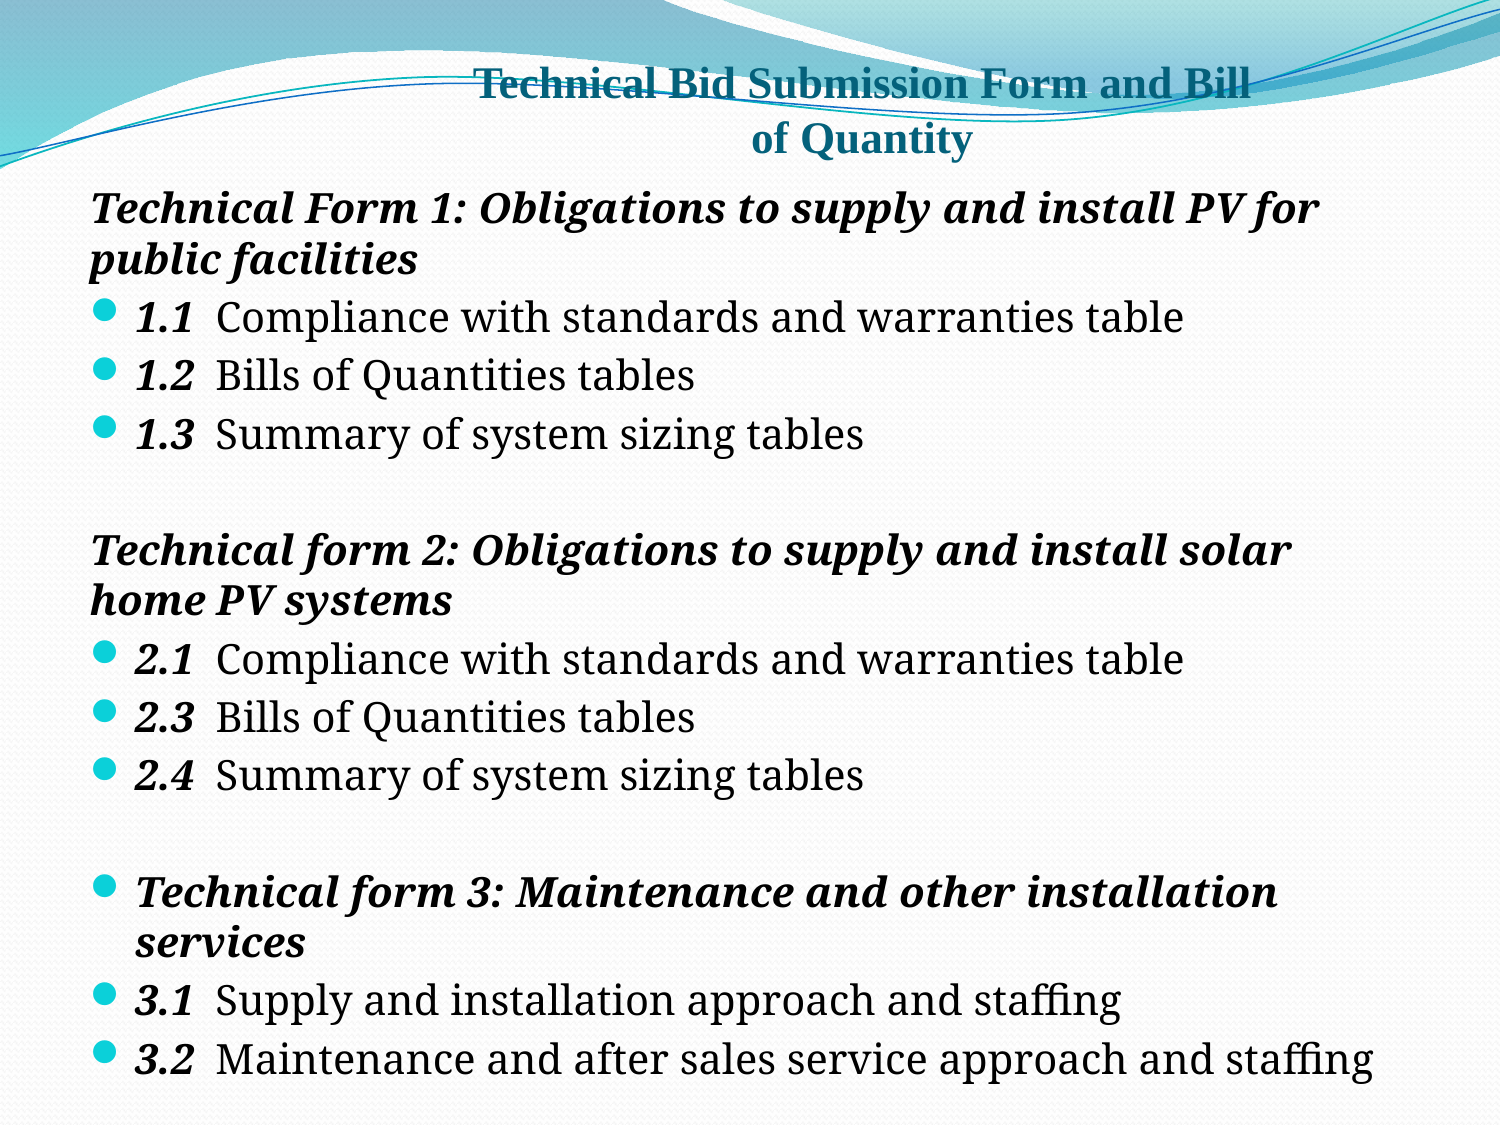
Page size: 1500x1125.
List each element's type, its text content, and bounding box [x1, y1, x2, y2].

list Technical Form 1: Obligations to supply and install PV for public facilities 1.1 Compliance with standards and warranties table 1.2 Bills of Quantities tables 1.3 Summary of system sizing tables Technical form 2: Obligations to supply and install solar home PV systems 2.1 Compliance with standards and warranties table 2.3 Bills of Quantities tables 2.4 Summary of system sizing tables Technical form 3: Maintenance and other installation services 3.1 Supply and installation approach and staffing 3.2 Maintenance and after sales service approach and staffing [75, 174, 1425, 1125]
title Technical Bid Submission Form and Bill of Quantity [462, 45, 1263, 163]
